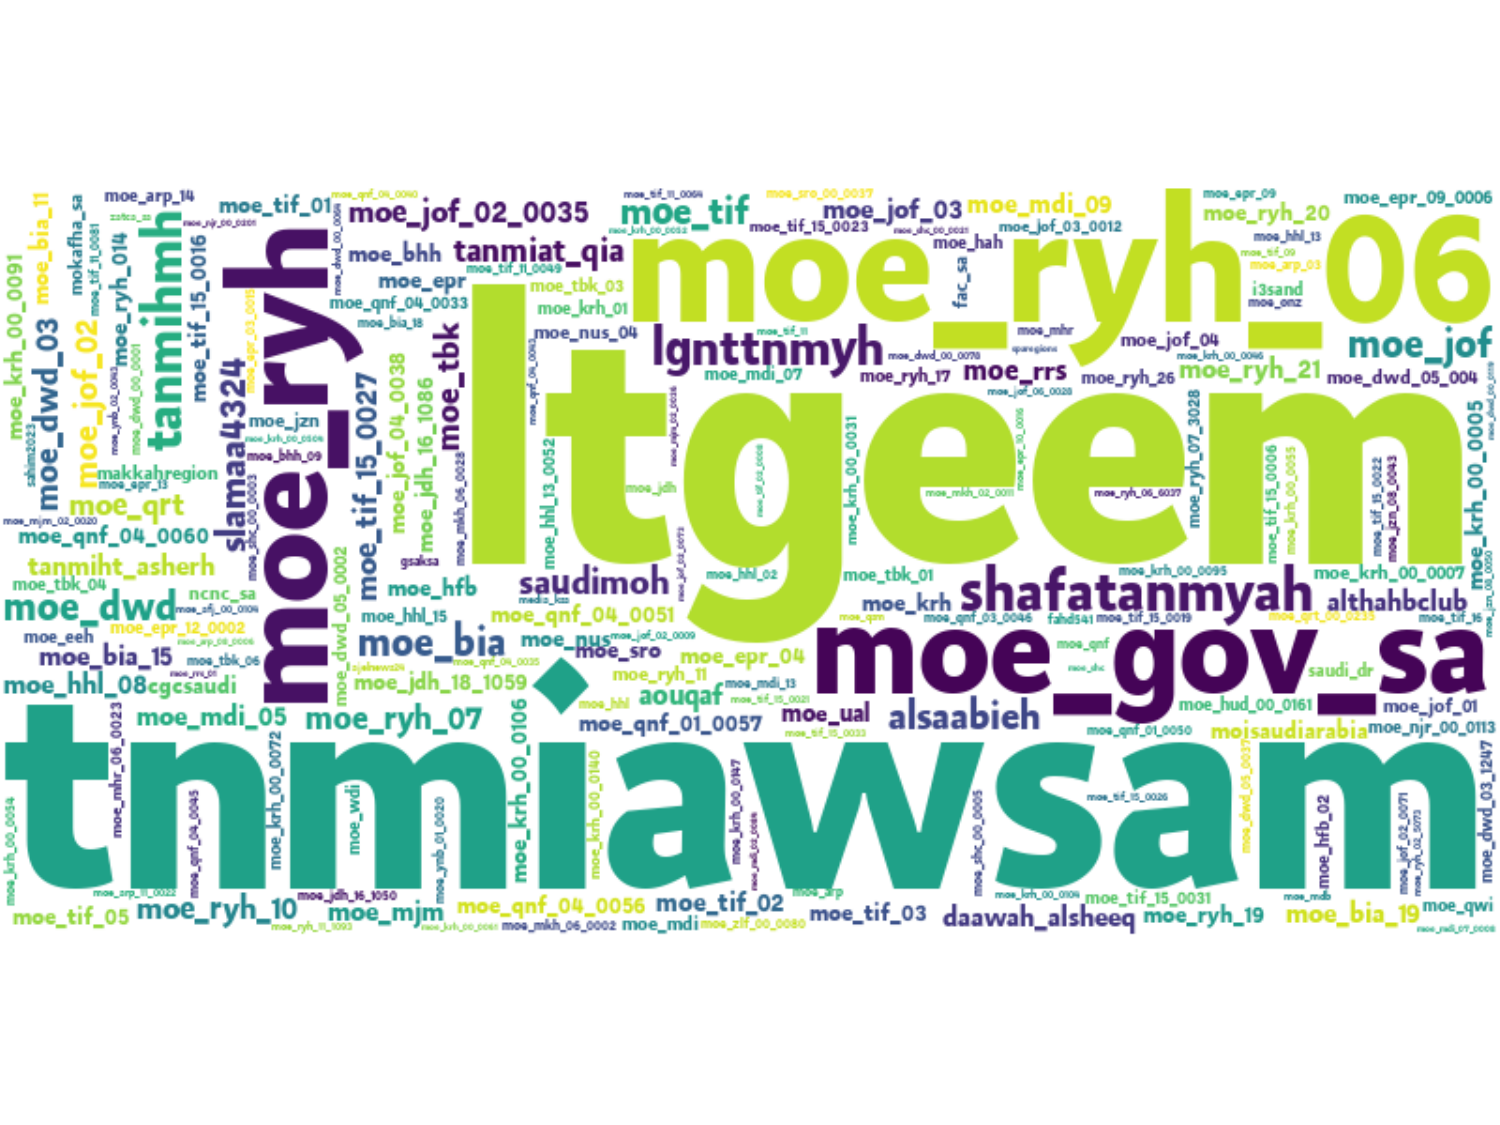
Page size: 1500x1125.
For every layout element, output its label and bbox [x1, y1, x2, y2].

picture [0, 187, 1500, 938]
